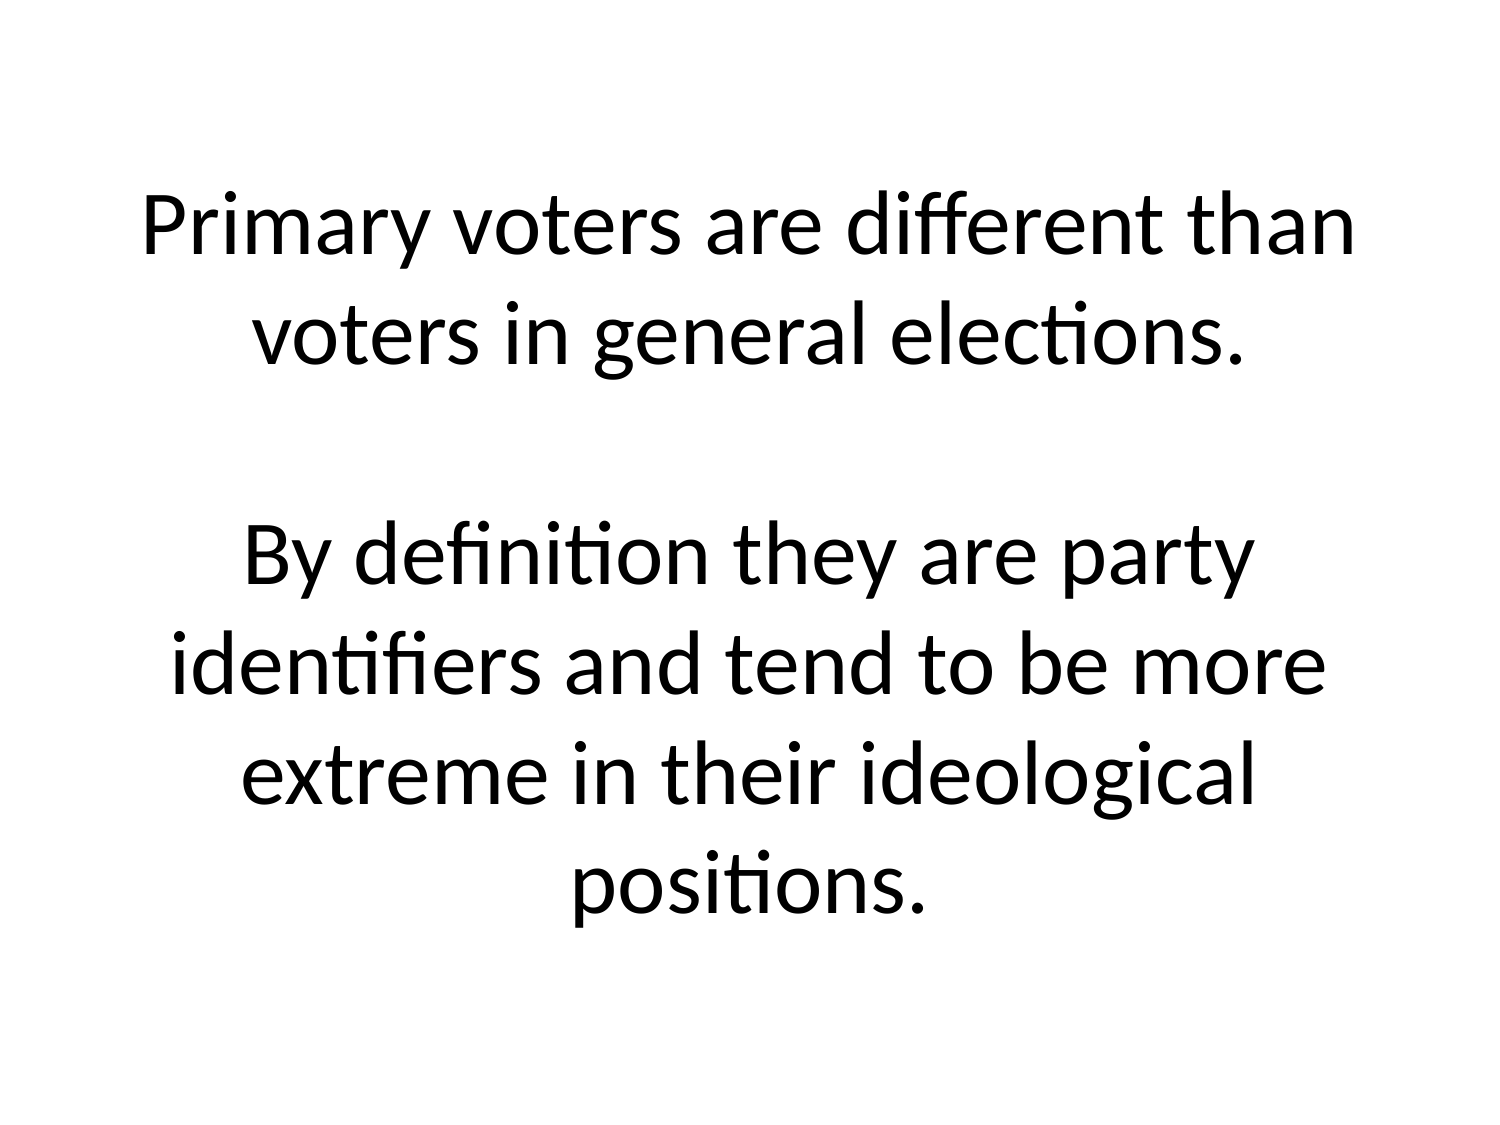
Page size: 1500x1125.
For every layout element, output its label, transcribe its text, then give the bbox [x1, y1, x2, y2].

title Primary voters are different than voters in general elections. By definition they are party identifiers and tend to be more extreme in their ideological positions. [74, 44, 1426, 1051]
